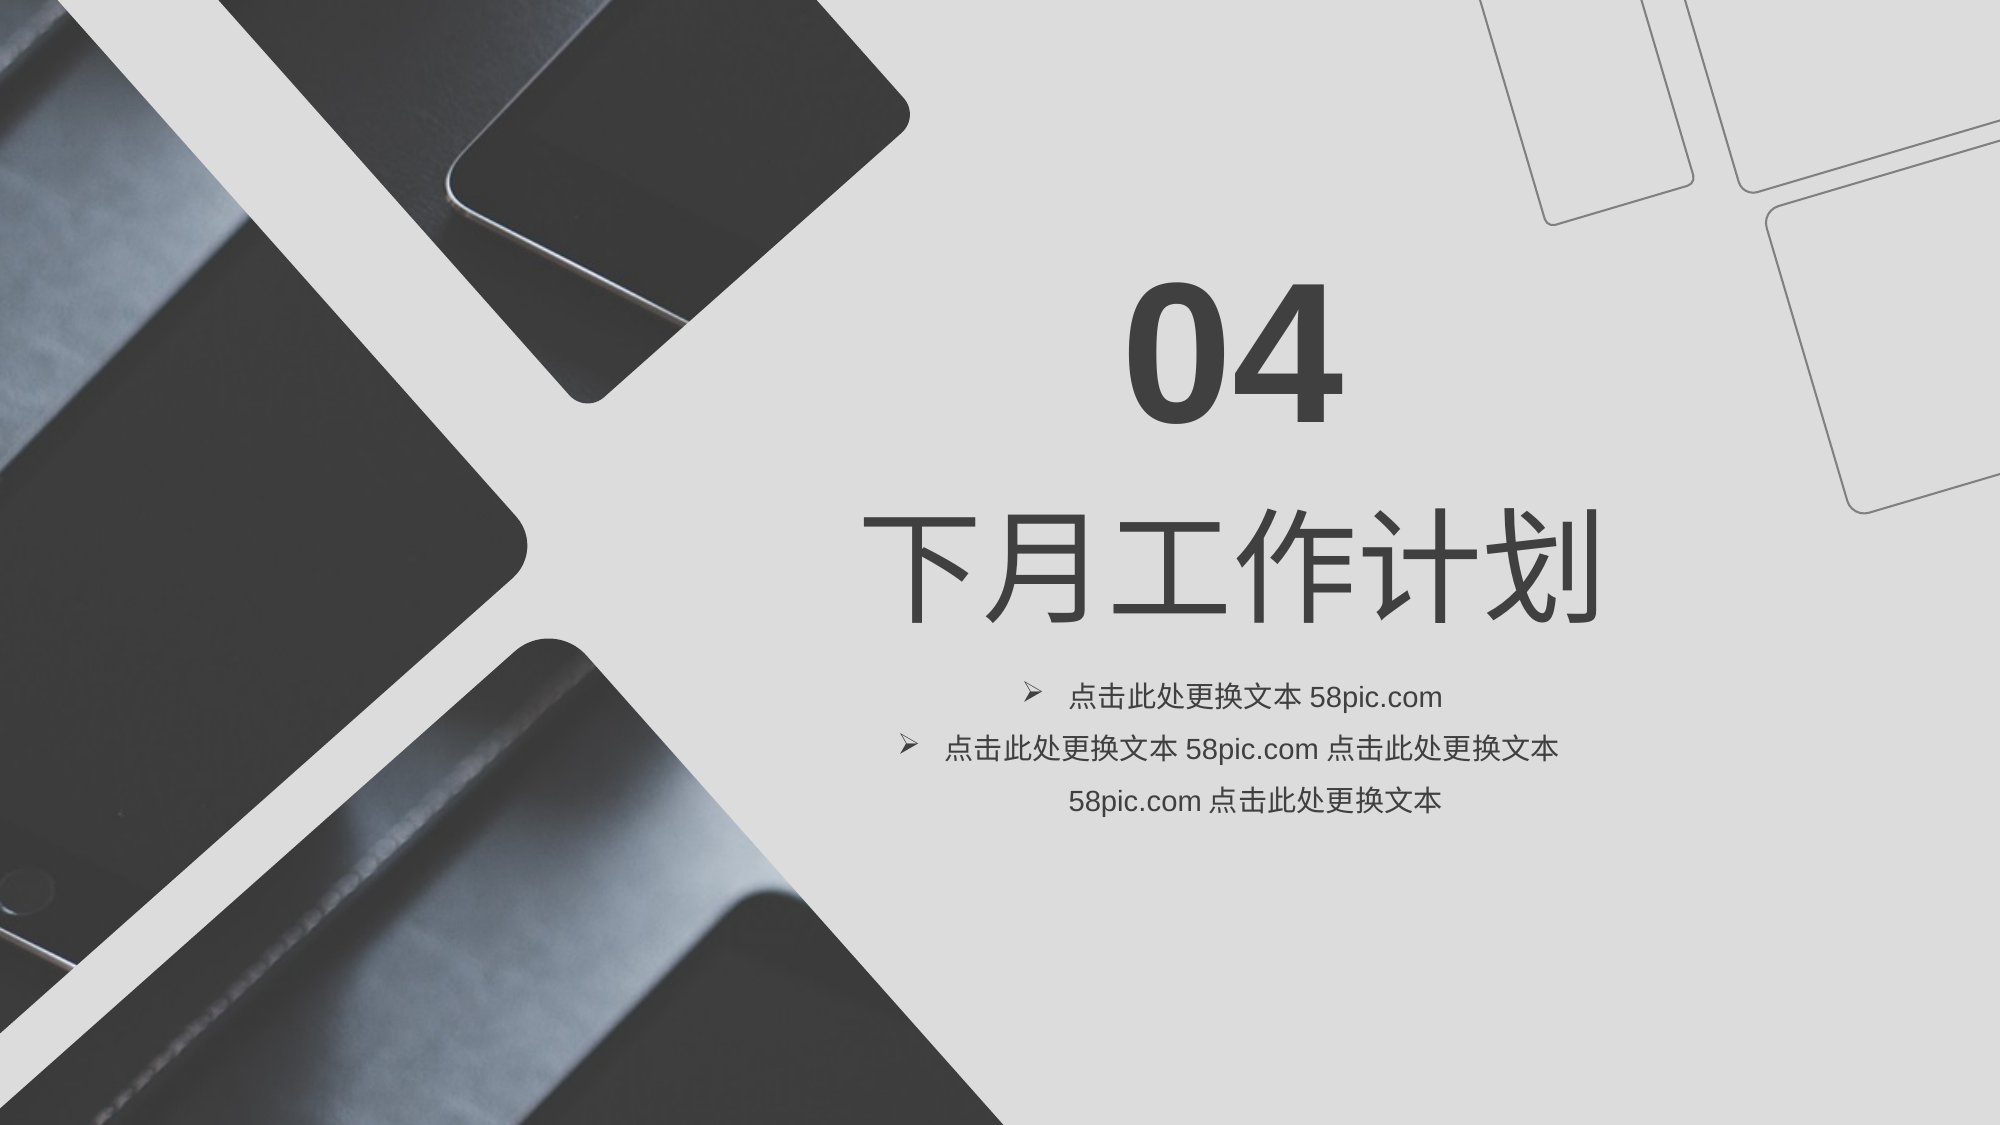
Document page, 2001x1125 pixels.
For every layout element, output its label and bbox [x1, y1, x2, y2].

text_box [619, 240, 1846, 821]
picture [995, 1115, 1004, 1125]
text_box [0, 0, 995, 1125]
text_box [1575, 0, 2000, 512]
